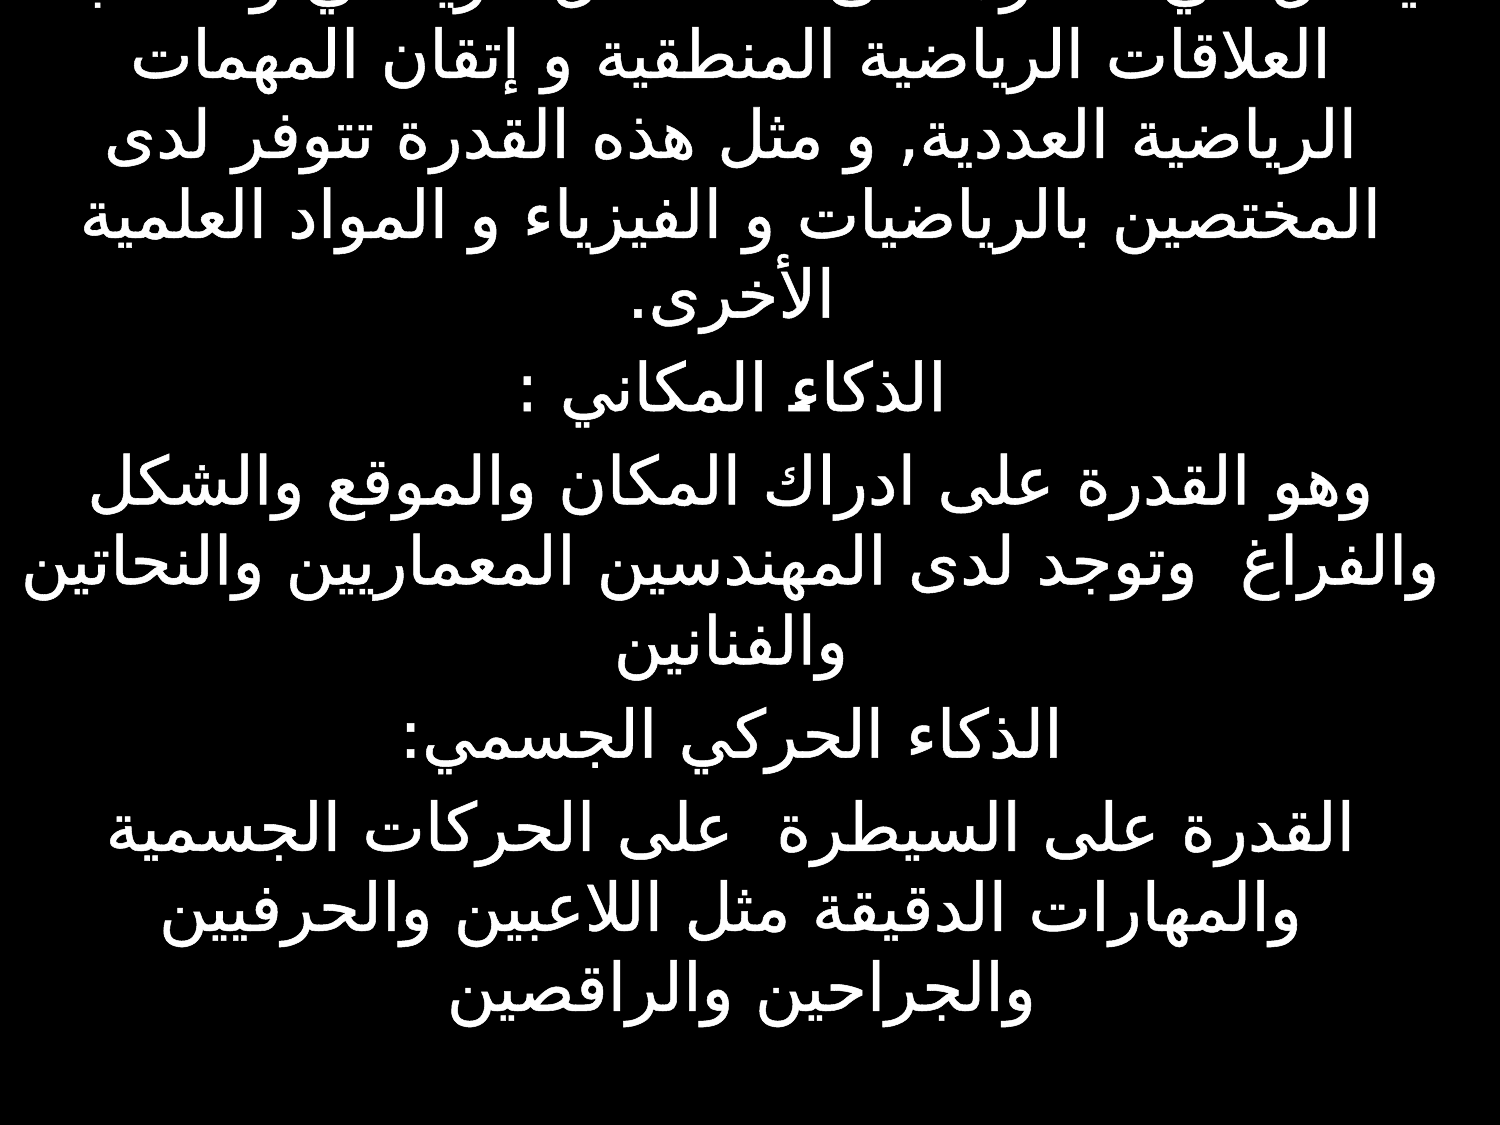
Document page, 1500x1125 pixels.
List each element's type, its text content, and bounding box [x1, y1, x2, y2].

list الذكاء المنطق الرياضي: يتمثل في القدرة على الاستدلال الرياضي و معالجة العلاقات الرياضية المنطقية و إتقان المهمات الرياضية العددية, و مثل هذه القدرة تتوفر لدى المختصين بالرياضيات و الفيزياء و المواد العلمية الأخرى. الذكاء المكاني : وهو القدرة على ادراك المكان والموقع والشكل والفراغ وتوجد لدى المهندسين المعماريين والنحاتين والفنانين الذكاء الحركي الجسمي: القدرة على السيطرة على الحركات الجسمية والمهارات الدقيقة مثل اللاعبين والحرفيين والجراحين والراقصين [4, 0, 1458, 1125]
